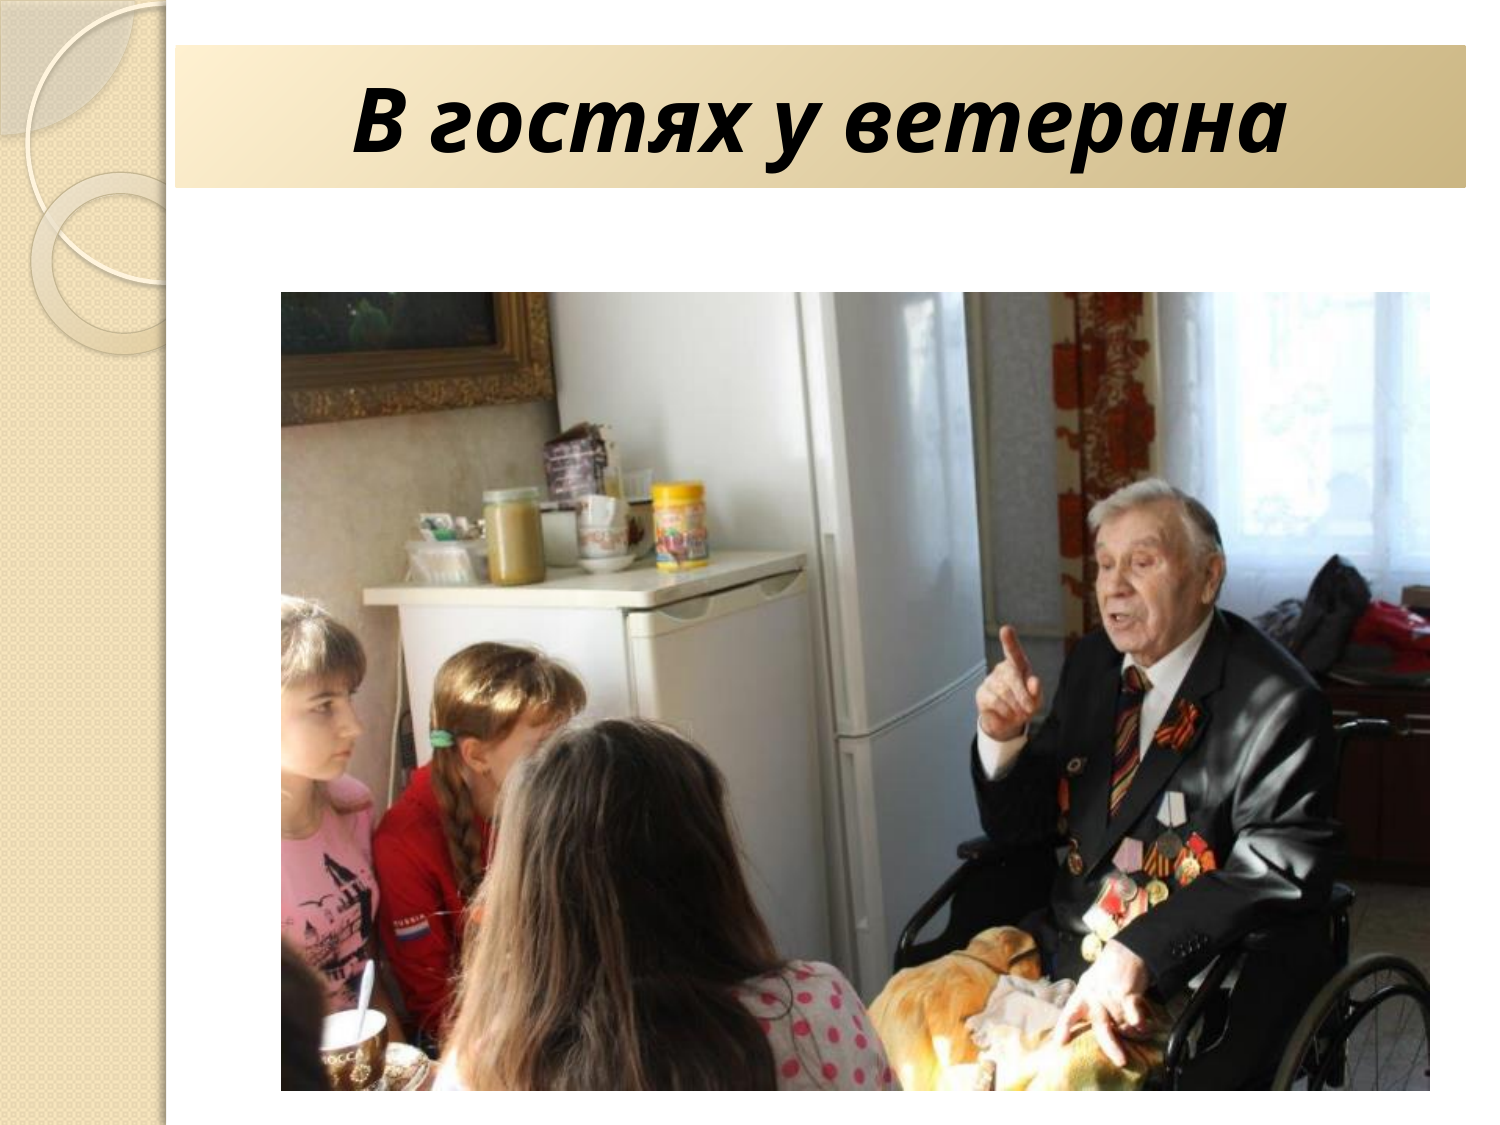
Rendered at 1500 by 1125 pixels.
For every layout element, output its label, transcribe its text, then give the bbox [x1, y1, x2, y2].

picture [280, 292, 1430, 1092]
title В гостях у ветерана [175, 45, 1466, 188]
